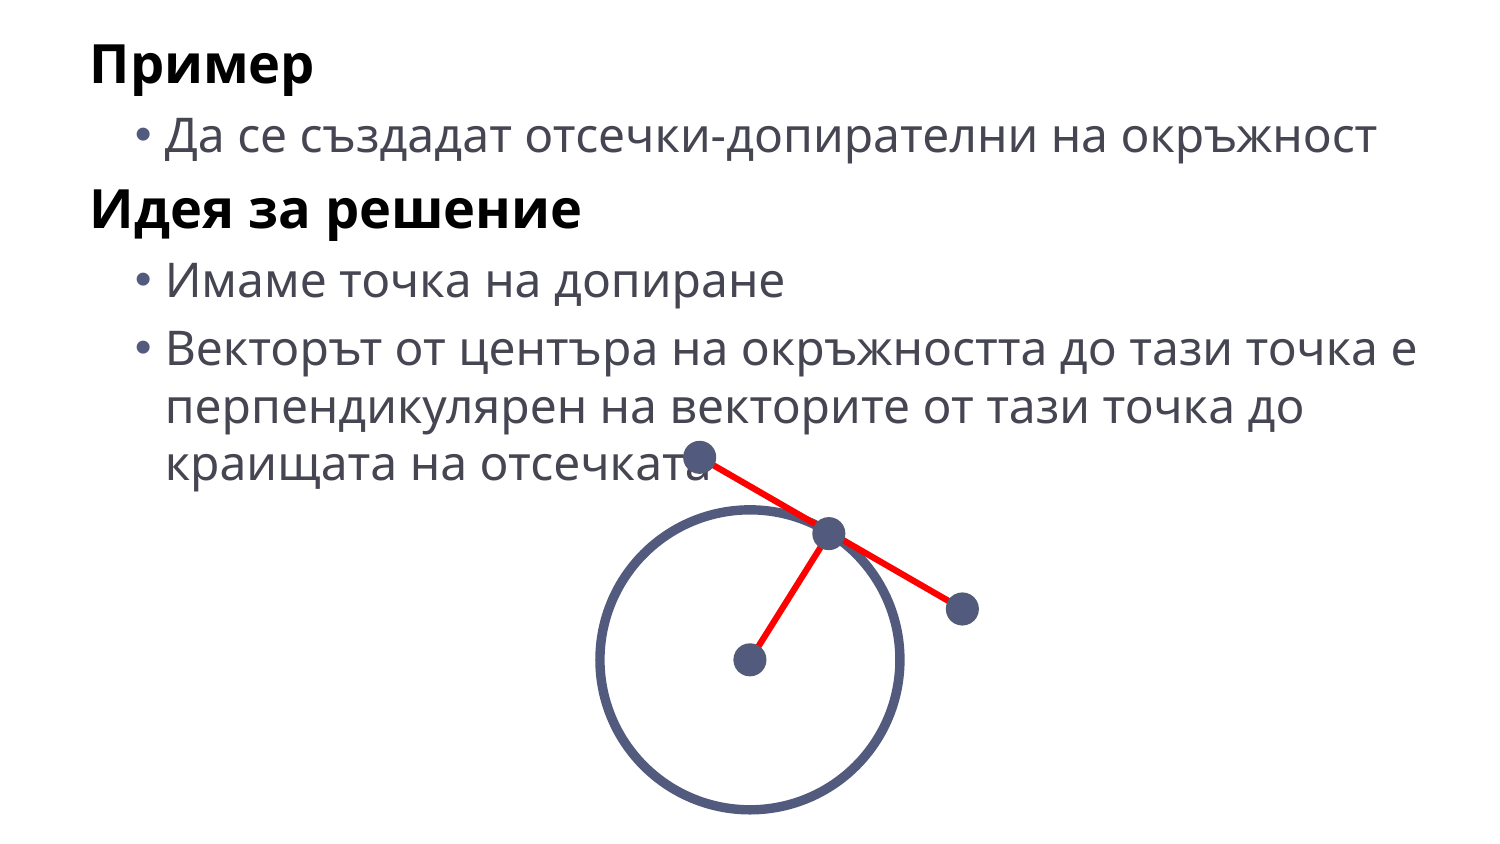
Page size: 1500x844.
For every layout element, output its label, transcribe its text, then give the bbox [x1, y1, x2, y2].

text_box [749, 562, 826, 661]
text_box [663, 517, 998, 550]
text_box [599, 541, 901, 811]
text_box [733, 644, 762, 677]
text_box [701, 509, 795, 517]
list Пример Да се създадат отсечки-допирателни на окръжност Идея за решение Имаме точка на допиране Векторът от центъра на окръжността до тази точка е перпендикулярен на векторите от тази точка до краищата на отсечката [75, 21, 1475, 835]
